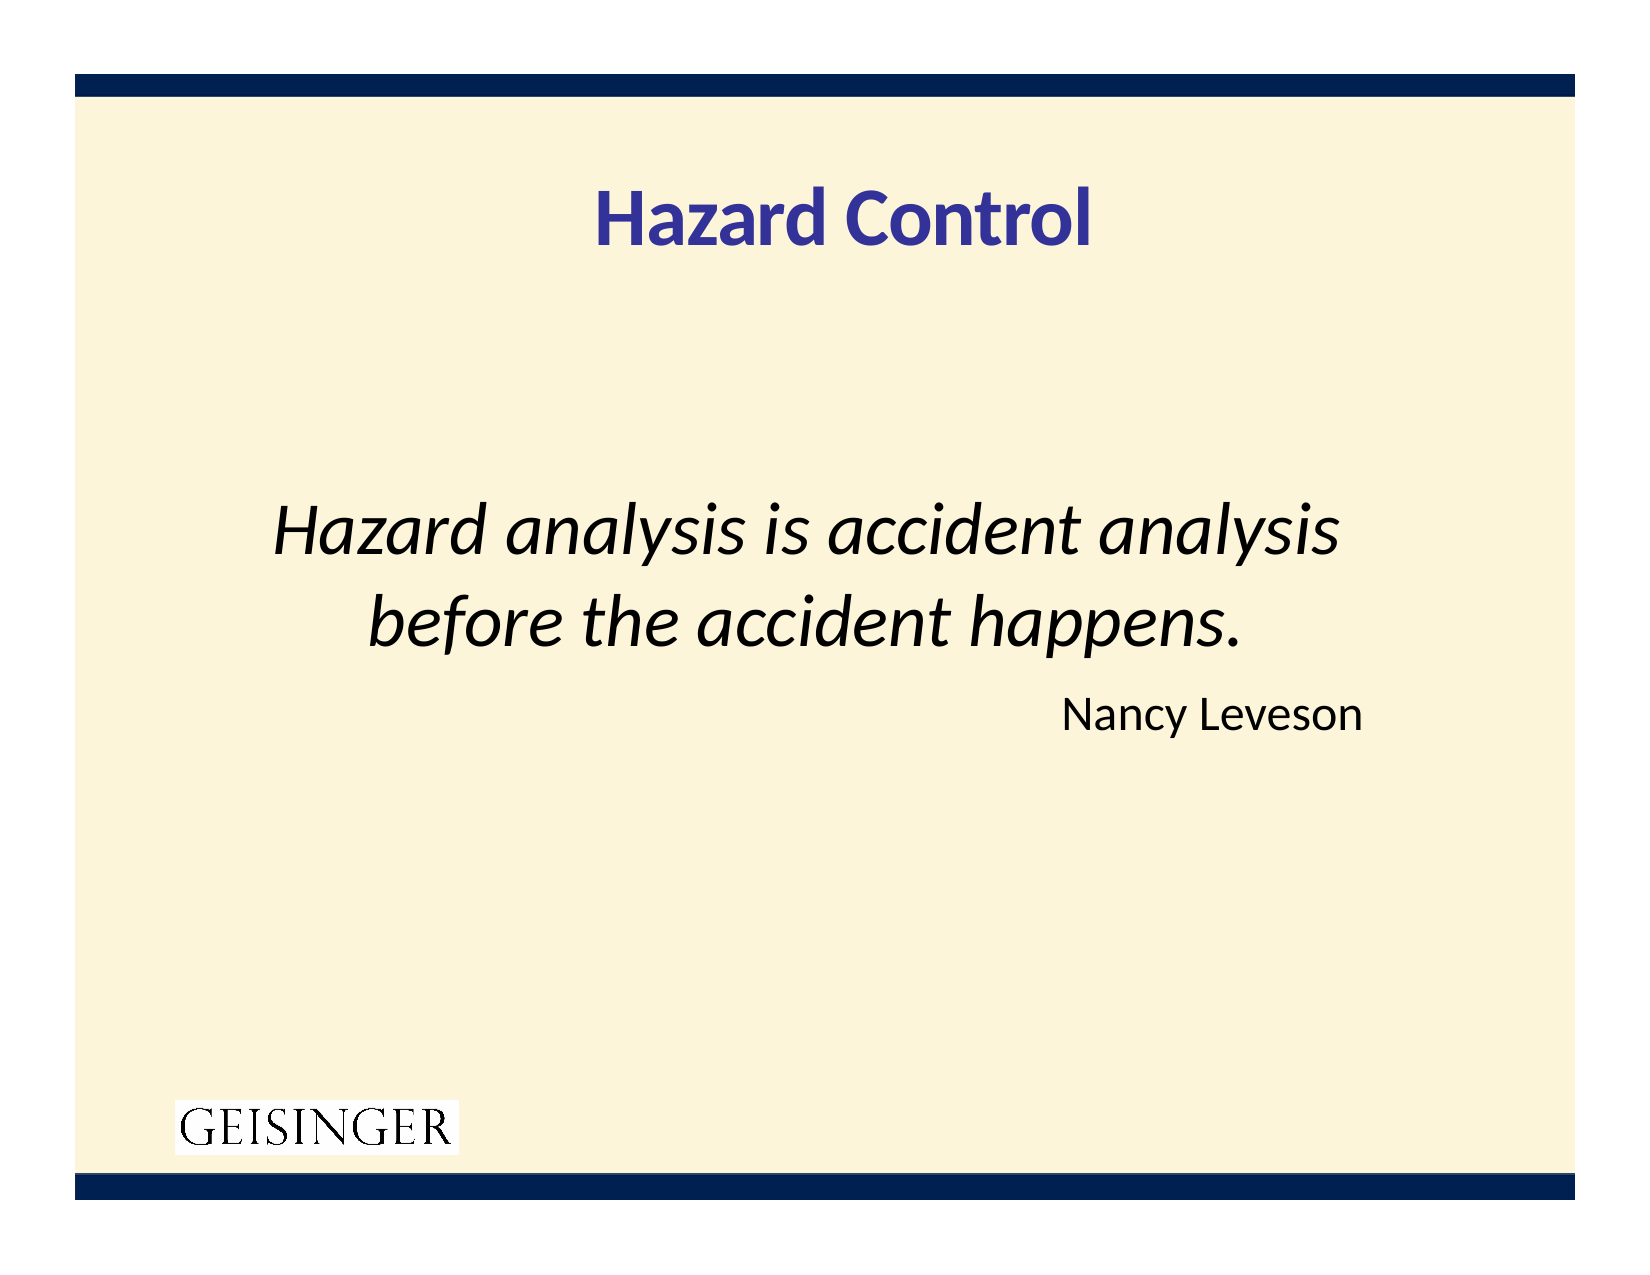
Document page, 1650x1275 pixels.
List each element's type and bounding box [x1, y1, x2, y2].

picture [74, 74, 1575, 1200]
